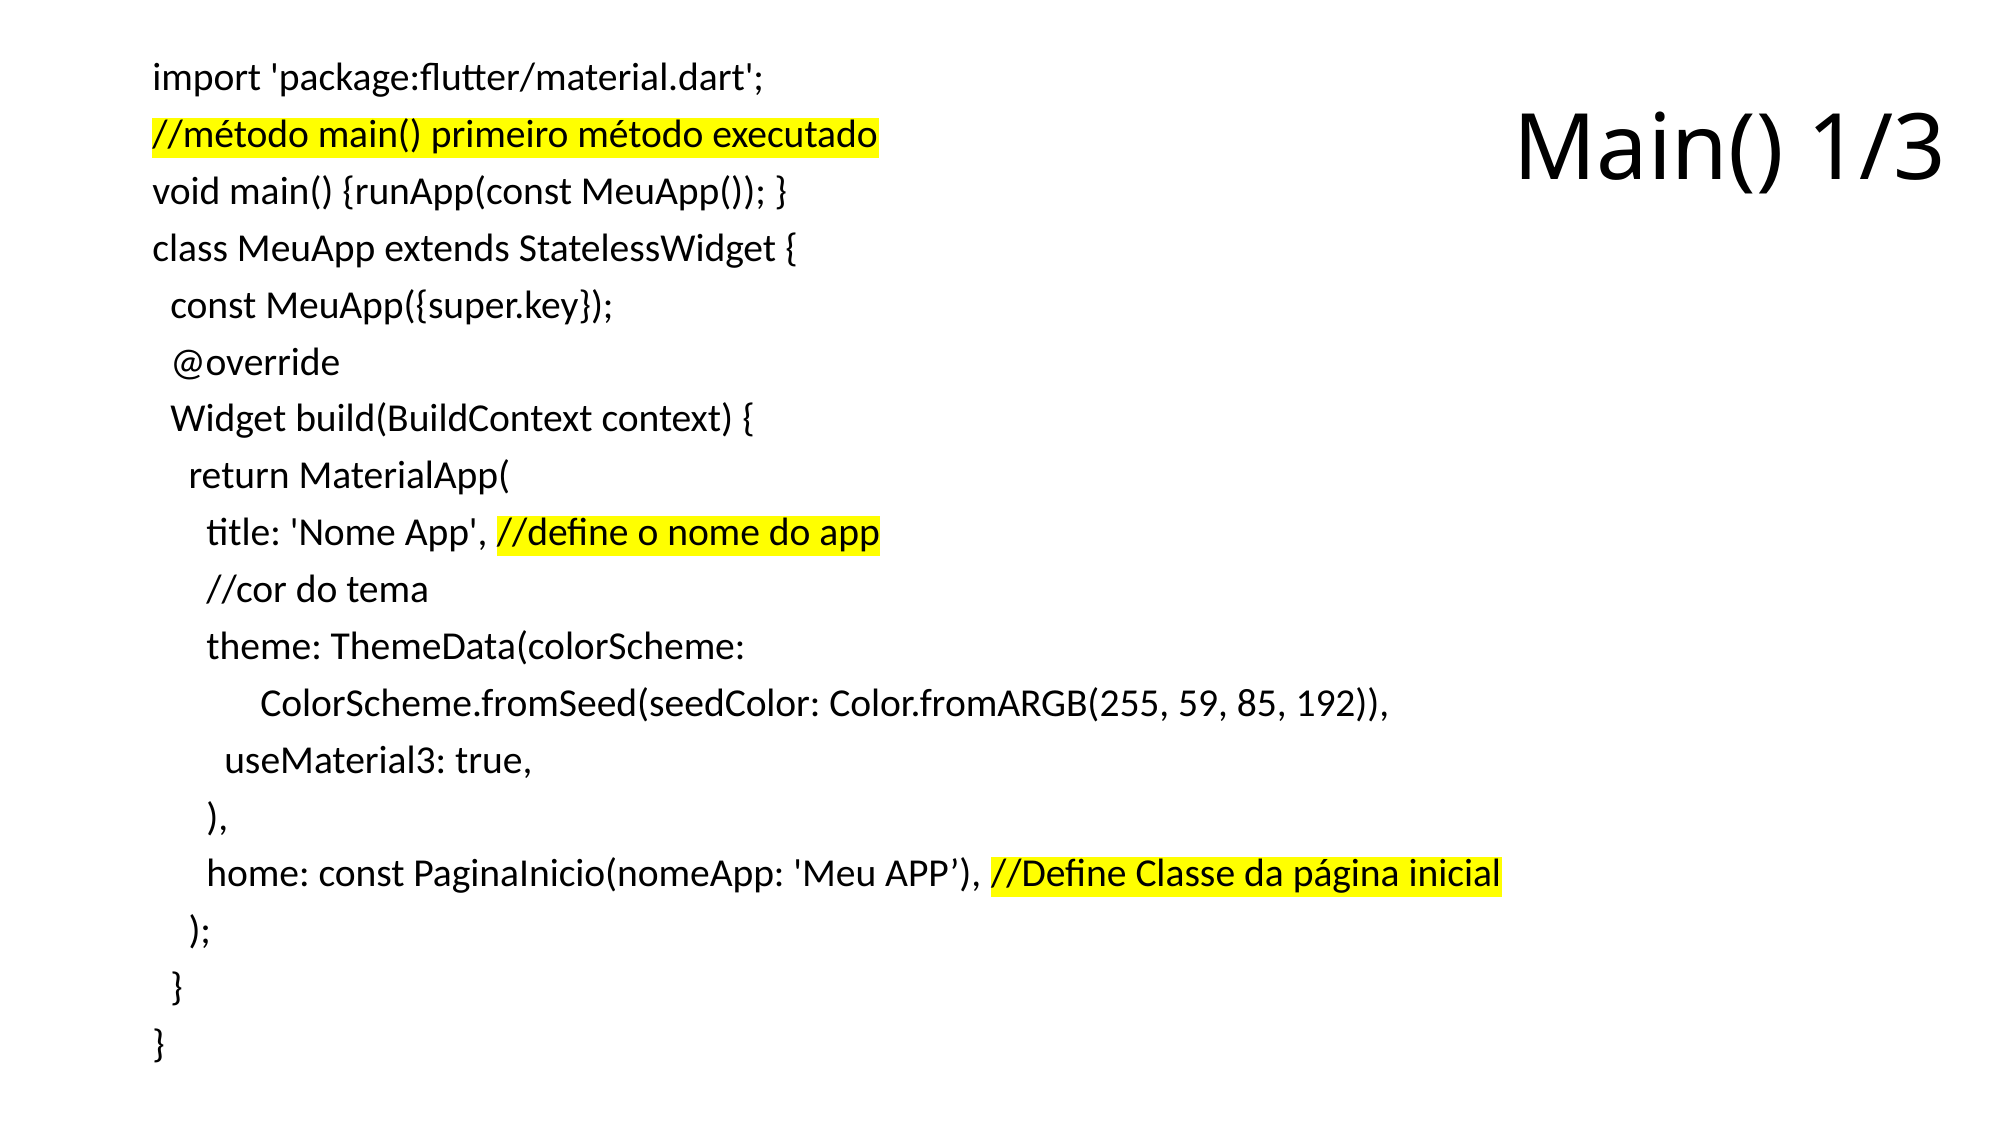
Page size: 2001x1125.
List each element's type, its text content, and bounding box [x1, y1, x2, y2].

list import 'package:flutter/material.dart'; //método main() primeiro método executado void main() {runApp(const MeuApp()); } class MeuApp extends StatelessWidget { const MeuApp({super.key}); @override Widget build(BuildContext context) { return MaterialApp( title: 'Nome App', //define o nome do app //cor do tema theme: ThemeData(colorScheme: ColorScheme.fromSeed(seedColor: Color.fromARGB(255, 59, 85, 192)), useMaterial3: true, ), home: const PaginaInicio(nomeApp: 'Meu APP’), //Define Classe da página inicial ); } } [137, 49, 1863, 1085]
title Main() 1/3 [1498, 40, 1962, 259]
